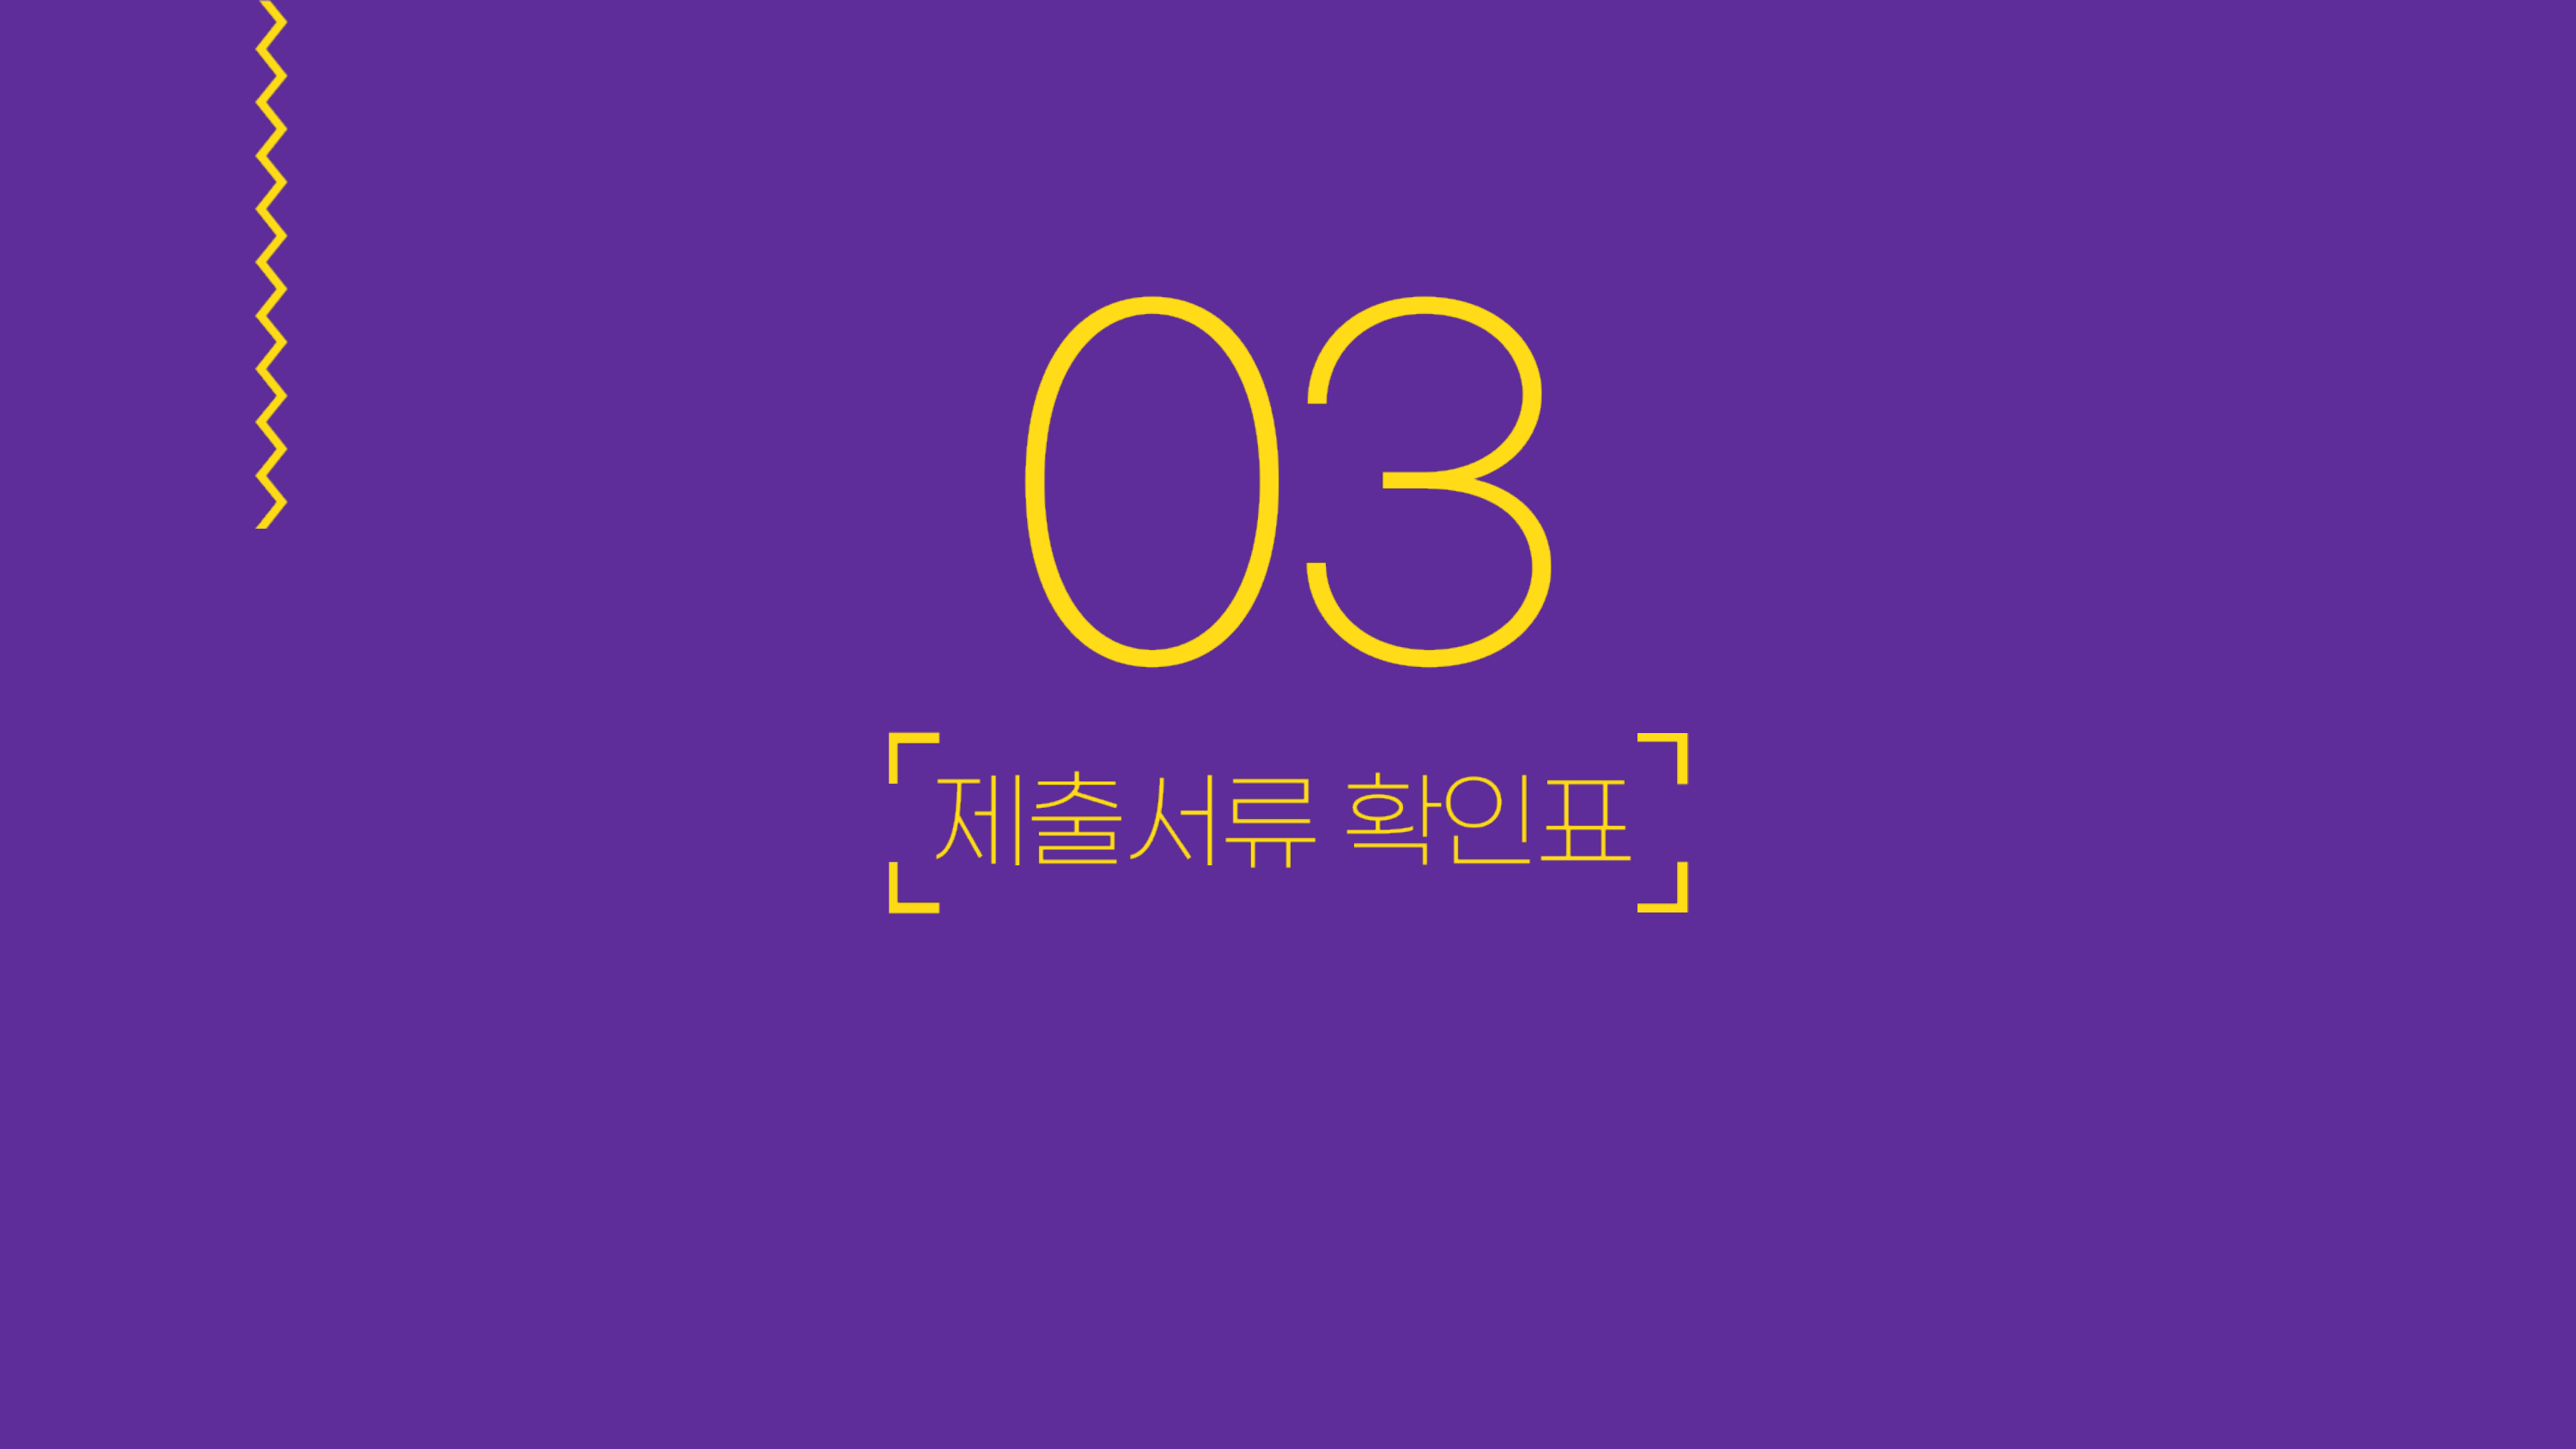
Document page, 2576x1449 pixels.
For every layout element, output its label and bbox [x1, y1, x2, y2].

text_box [888, 862, 940, 914]
text_box [888, 731, 940, 784]
text_box [1637, 860, 1689, 913]
text_box [1637, 733, 1689, 785]
picture [256, 281, 287, 528]
picture [818, 144, 1797, 918]
picture [256, 1, 287, 247]
text_box [7, 247, 536, 281]
